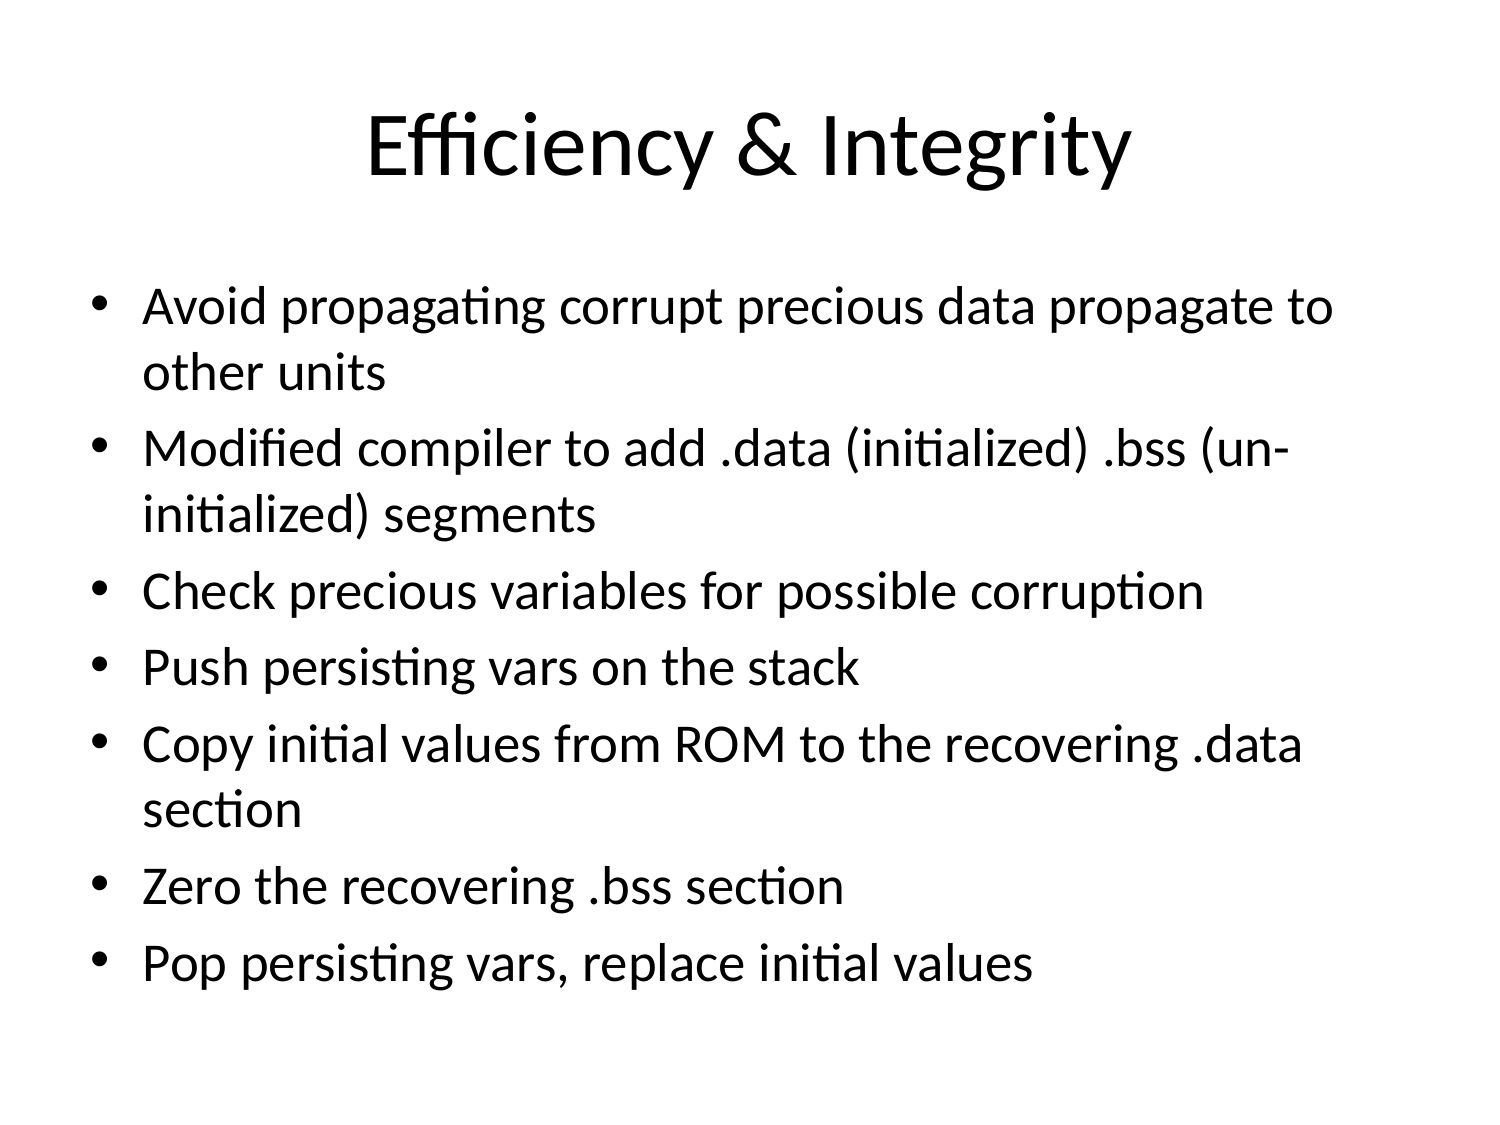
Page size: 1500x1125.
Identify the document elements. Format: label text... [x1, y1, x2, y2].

list Avoid propagating corrupt precious data propagate to other units Modified compiler to add .data (initialized) .bss (un-initialized) segments Check precious variables for possible corruption Push persisting vars on the stack Copy initial values from ROM to the recovering .data section Zero the recovering .bss section Pop persisting vars, replace initial values [75, 262, 1425, 1005]
title Efficiency & Integrity [75, 45, 1425, 233]
